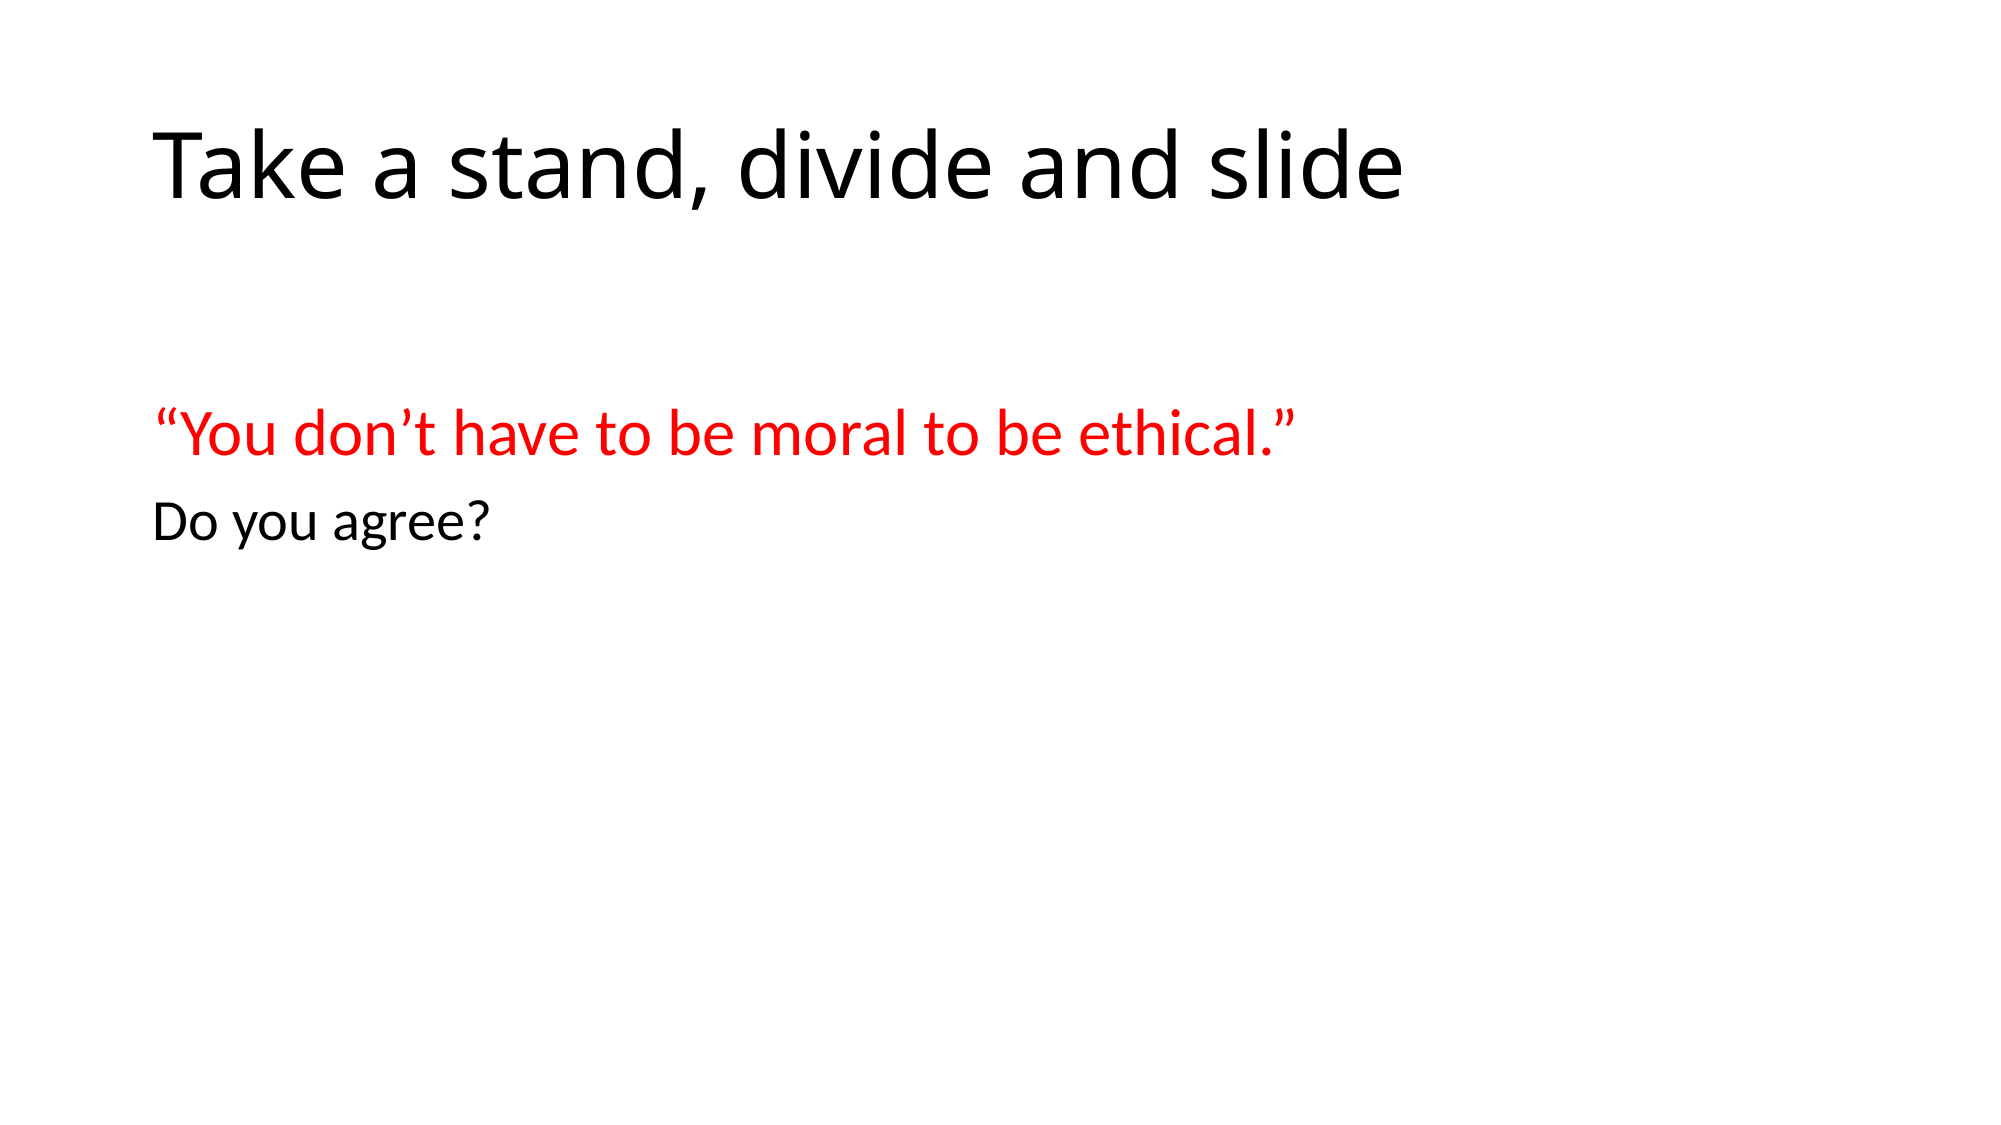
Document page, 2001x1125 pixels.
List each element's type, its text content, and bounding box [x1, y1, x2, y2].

list “You don’t have to be moral to be ethical.” Do you agree? [137, 299, 1863, 1014]
title Take a stand, divide and slide [137, 59, 1863, 278]
